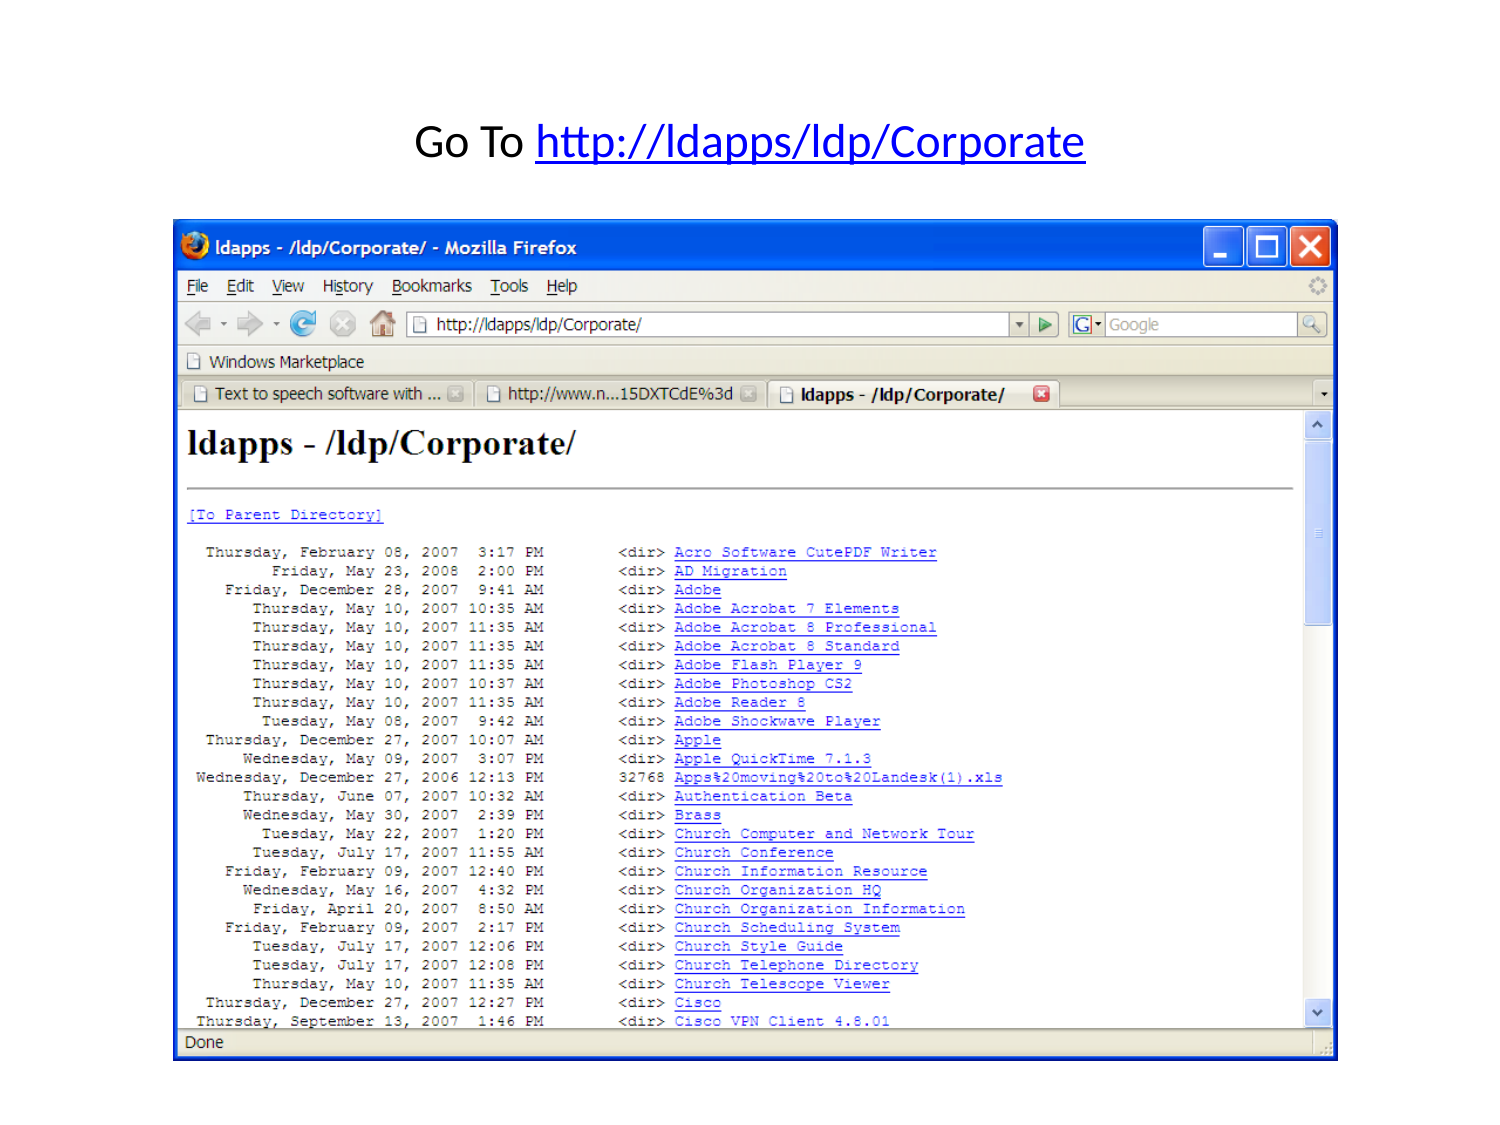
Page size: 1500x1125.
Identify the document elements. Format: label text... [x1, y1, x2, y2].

picture [172, 219, 1338, 1061]
title Go To http://ldapps/ldp/Corporate [75, 45, 1425, 233]
